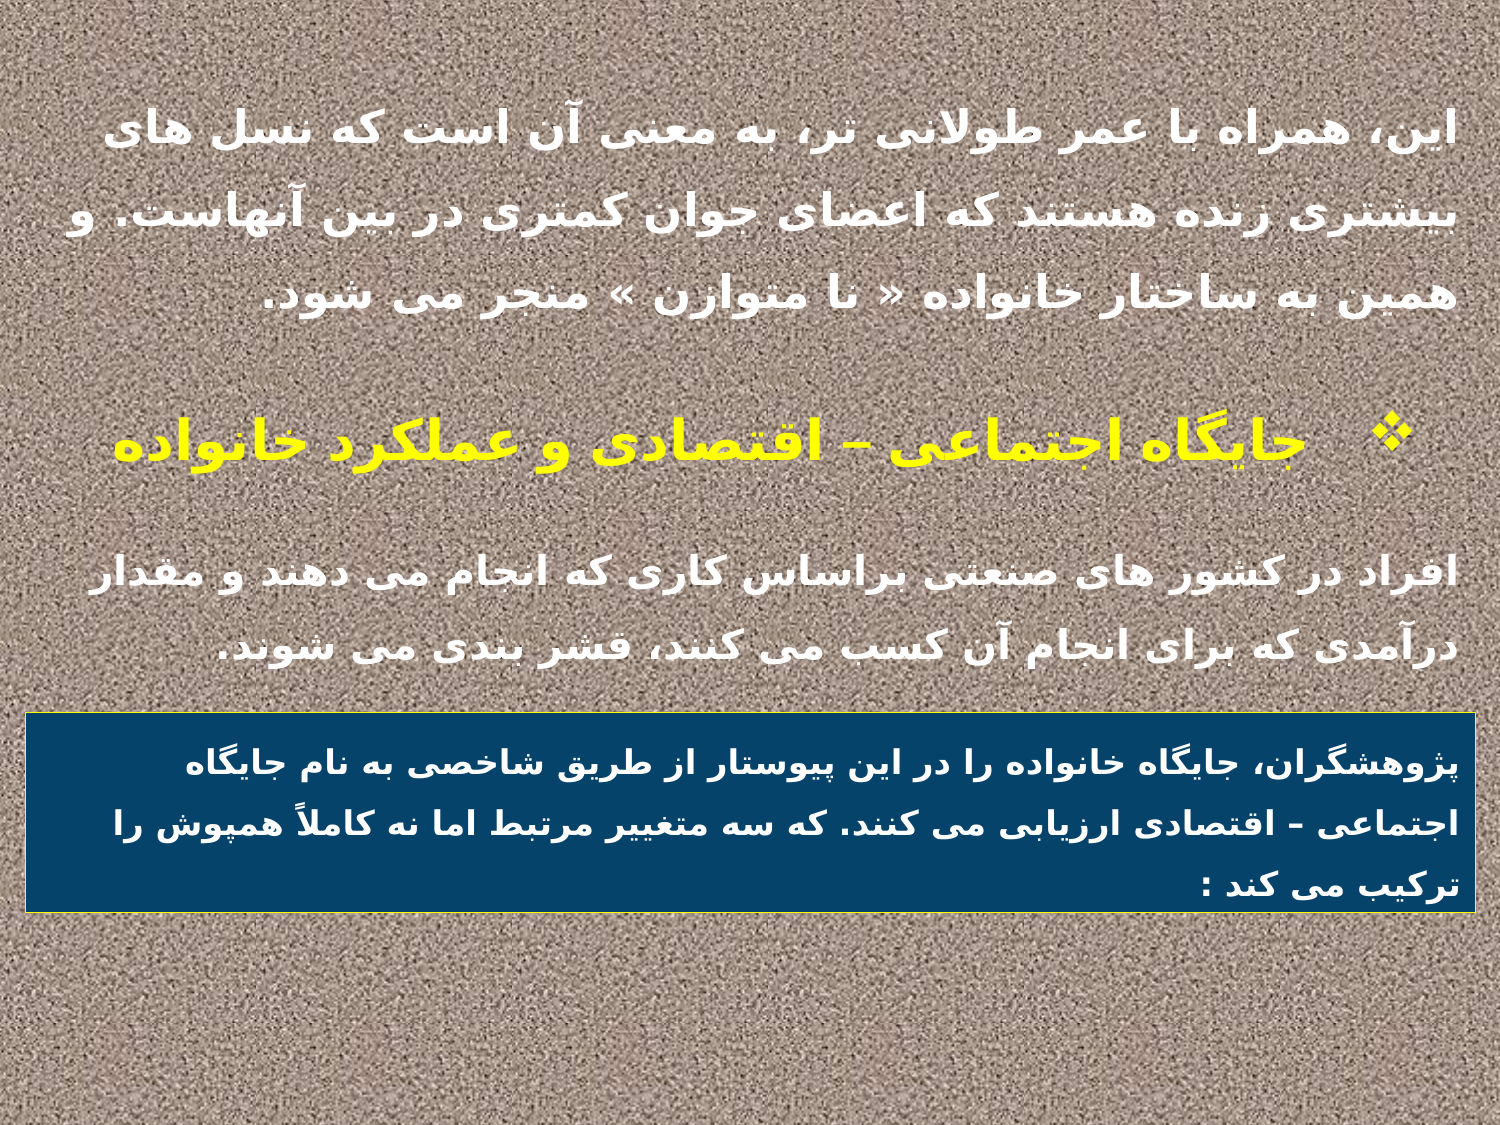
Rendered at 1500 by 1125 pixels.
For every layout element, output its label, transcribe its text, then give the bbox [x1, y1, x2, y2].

footer www.modirkade.ir [212, 1050, 904, 1095]
text_box افراد در کشور های صنعتی براساس کاری که انجام می دهند و مقدار درآمدی که برای انجام آن کسب می کنند، قشر بندی می شوند. [24, 512, 1475, 713]
list این، همراه با عمر طولانی تر، به معنی آن است که نسل های بیشتری زنده هستند که اعضای جوان کمتری در بین آنهاست. و همین به ساختار خانواده « نا متوازن » منجر می شود. [24, 62, 1475, 388]
text_box پژوهشگران، جایگاه خانواده را در این پیوستار از طریق شاخصی به نام جایگاه اجتماعی – اقتصادی ارزیابی می کنند. که سه متغییر مرتبط اما نه کاملاً همپوش را ترکیب می کند : [25, 712, 1476, 913]
picture [0, 0, 1500, 1125]
title جایگاه اجتماعی – اقتصادی و عملکرد خانواده [75, 362, 1425, 479]
slide_number 39 [1417, 1068, 1494, 1114]
